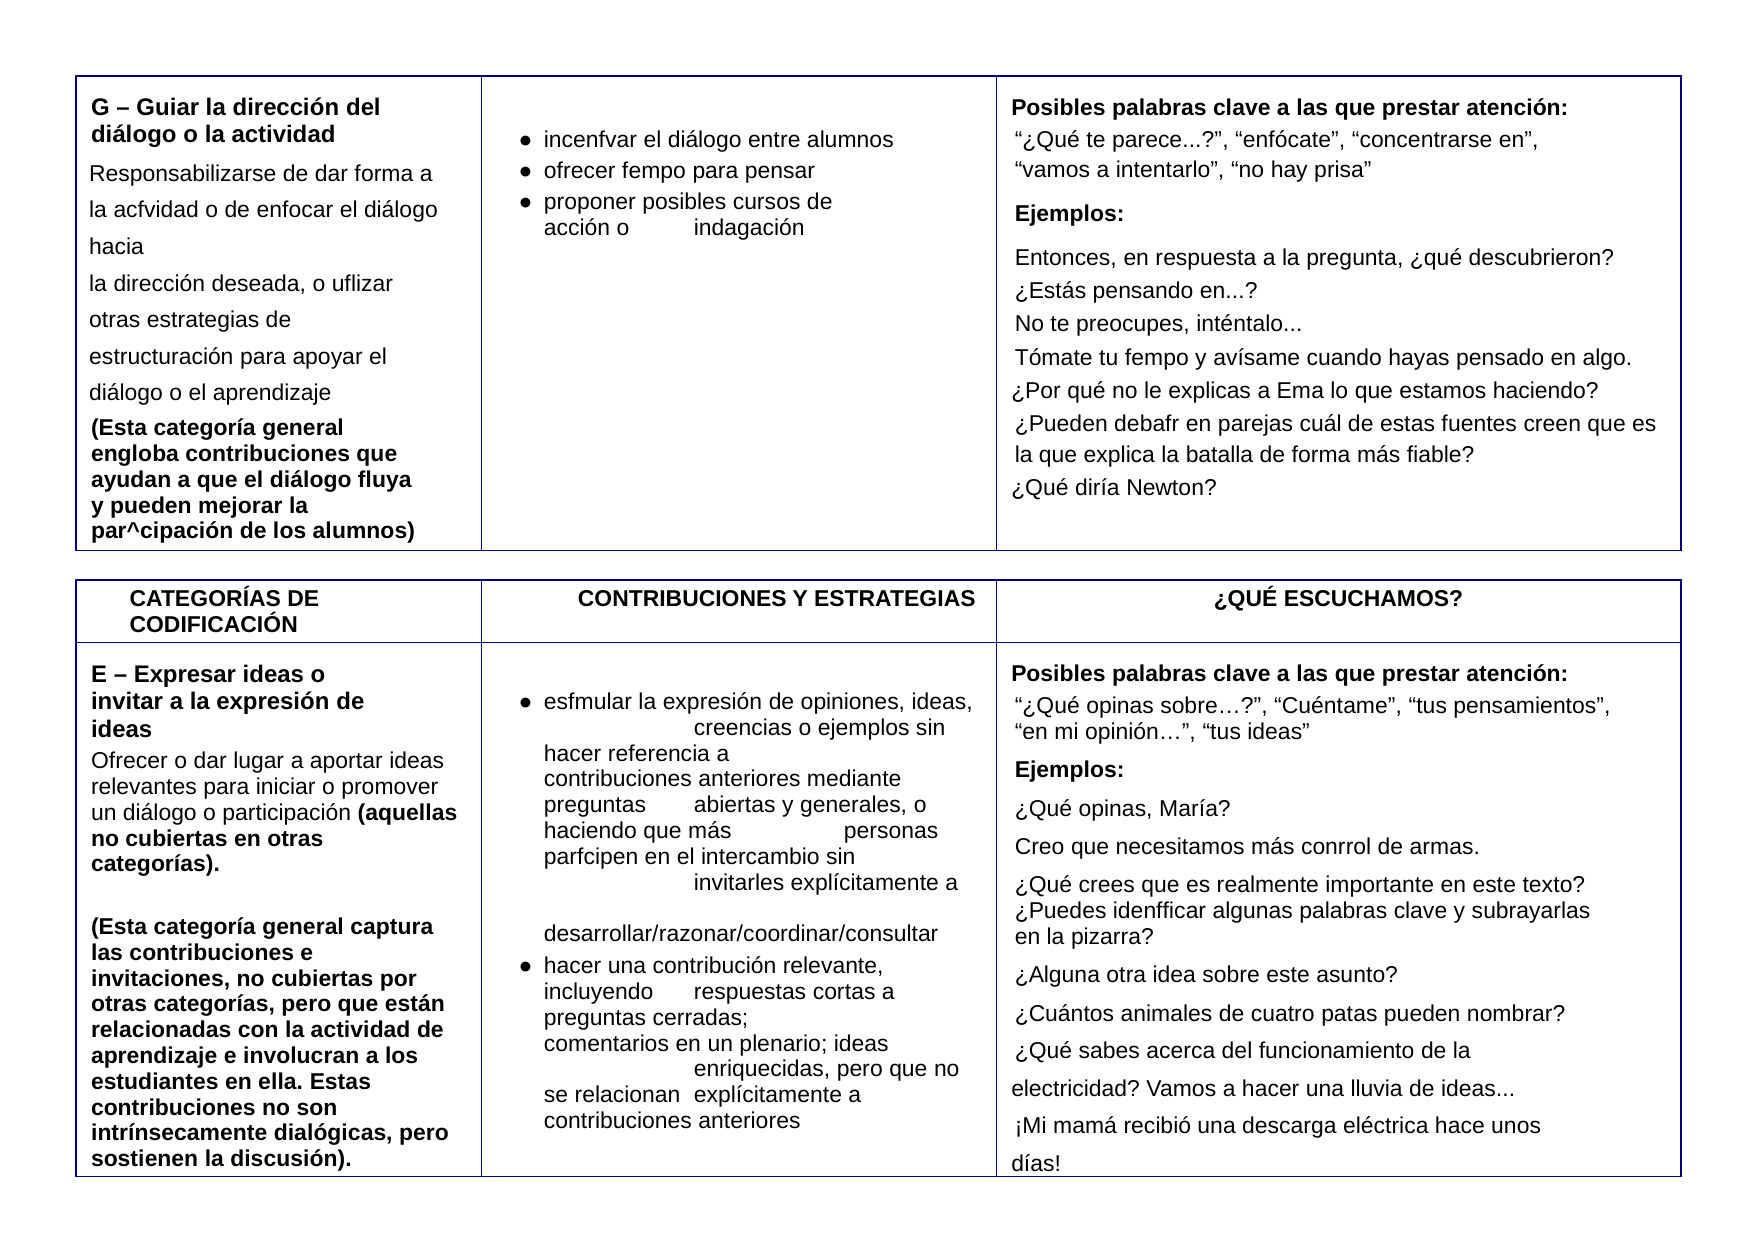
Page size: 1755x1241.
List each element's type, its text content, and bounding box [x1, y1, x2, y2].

table_cell E – Expresar ideas o invitar a la expresión de ideas Ofrecer o dar lugar a aportar ideas relevantes para iniciar o promover un diálogo o participación (aquellas no cubiertas en otras categorías). (Esta categoría general captura las contribuciones e invitaciones, no cubiertas por otras categorías, pero que están relacionadas con la actividad de aprendizaje e involucran a los estudiantes en ella. Estas contribuciones no son intrínsecamente dialógicas, pero sostienen la discusión). [77, 643, 481, 1176]
table_header Posibles palabras clave a las que prestar atención: “¿Qué te parece...?”, “enfócate”, “concentrarse en”, “vamos a intentarlo”, “no hay prisa” Ejemplos: Entonces, en respuesta a la pregunta, ¿qué descubrieron? ¿Estás pensando en...? No te preocupes, inténtalo... Tómate tu fempo y avísame cuando hayas pensado en algo. ¿Por qué no le explicas a Ema lo que estamos haciendo? ¿Pueden debafr en parejas cuál de estas fuentes creen que es la que explica la batalla de forma más ﬁable? ¿Qué diría Newton? [997, 77, 1680, 550]
table_header G – Guiar la dirección del diálogo o la actividad Responsabilizarse de dar forma a la acfvidad o de enfocar el diálogo hacia la dirección deseada, o uflizar otras estrategias de estructuración para apoyar el diálogo o el aprendizaje (Esta categoría general engloba contribuciones que ayudan a que el diálogo ﬂuya y pueden mejorar la par^cipación de los alumnos) [77, 77, 481, 550]
table_cell Posibles palabras clave a las que prestar atención: “¿Qué opinas sobre…?”, “Cuéntame”, “tus pensamientos”, “en mi opinión…”, “tus ideas” Ejemplos: ¿Qué opinas, María? Creo que necesitamos más conrrol de armas. ¿Qué crees que es realmente importante en este texto? ¿Puedes idenfﬁcar algunas palabras clave y subrayarlas en la pizarra? ¿Alguna otra idea sobre este asunto? ¿Cuántos animales de cuatro patas pueden nombrar? ¿Qué sabes acerca del funcionamiento de la electricidad? Vamos a hacer una lluvia de ideas... ¡Mi mamá recibió una descarga eléctrica hace unos días! [997, 643, 1680, 1176]
table_header CONTRIBUCIONES Y ESTRATEGIAS [482, 581, 996, 642]
table_header incenfvar el diálogo entre alumnos ofrecer fempo para pensar proponer posibles cursos de acción o indagación [482, 77, 996, 550]
table_cell esfmular la expresión de opiniones, ideas, creencias o ejemplos sin hacer referencia a contribuciones anteriores mediante preguntas abiertas y generales, o haciendo que más personas parfcipen en el intercambio sin invitarles explícitamente a desarrollar/razonar/coordinar/consultar hacer una contribución relevante, incluyendo respuestas cortas a preguntas cerradas; comentarios en un plenario; ideas enriquecidas, pero que no se relacionan explícitamente a contribuciones anteriores [482, 643, 996, 1176]
table_header ¿QUÉ ESCUCHAMOS? [997, 581, 1680, 642]
table_header CATEGORÍAS DE CODIFICACIÓN [77, 581, 481, 642]
